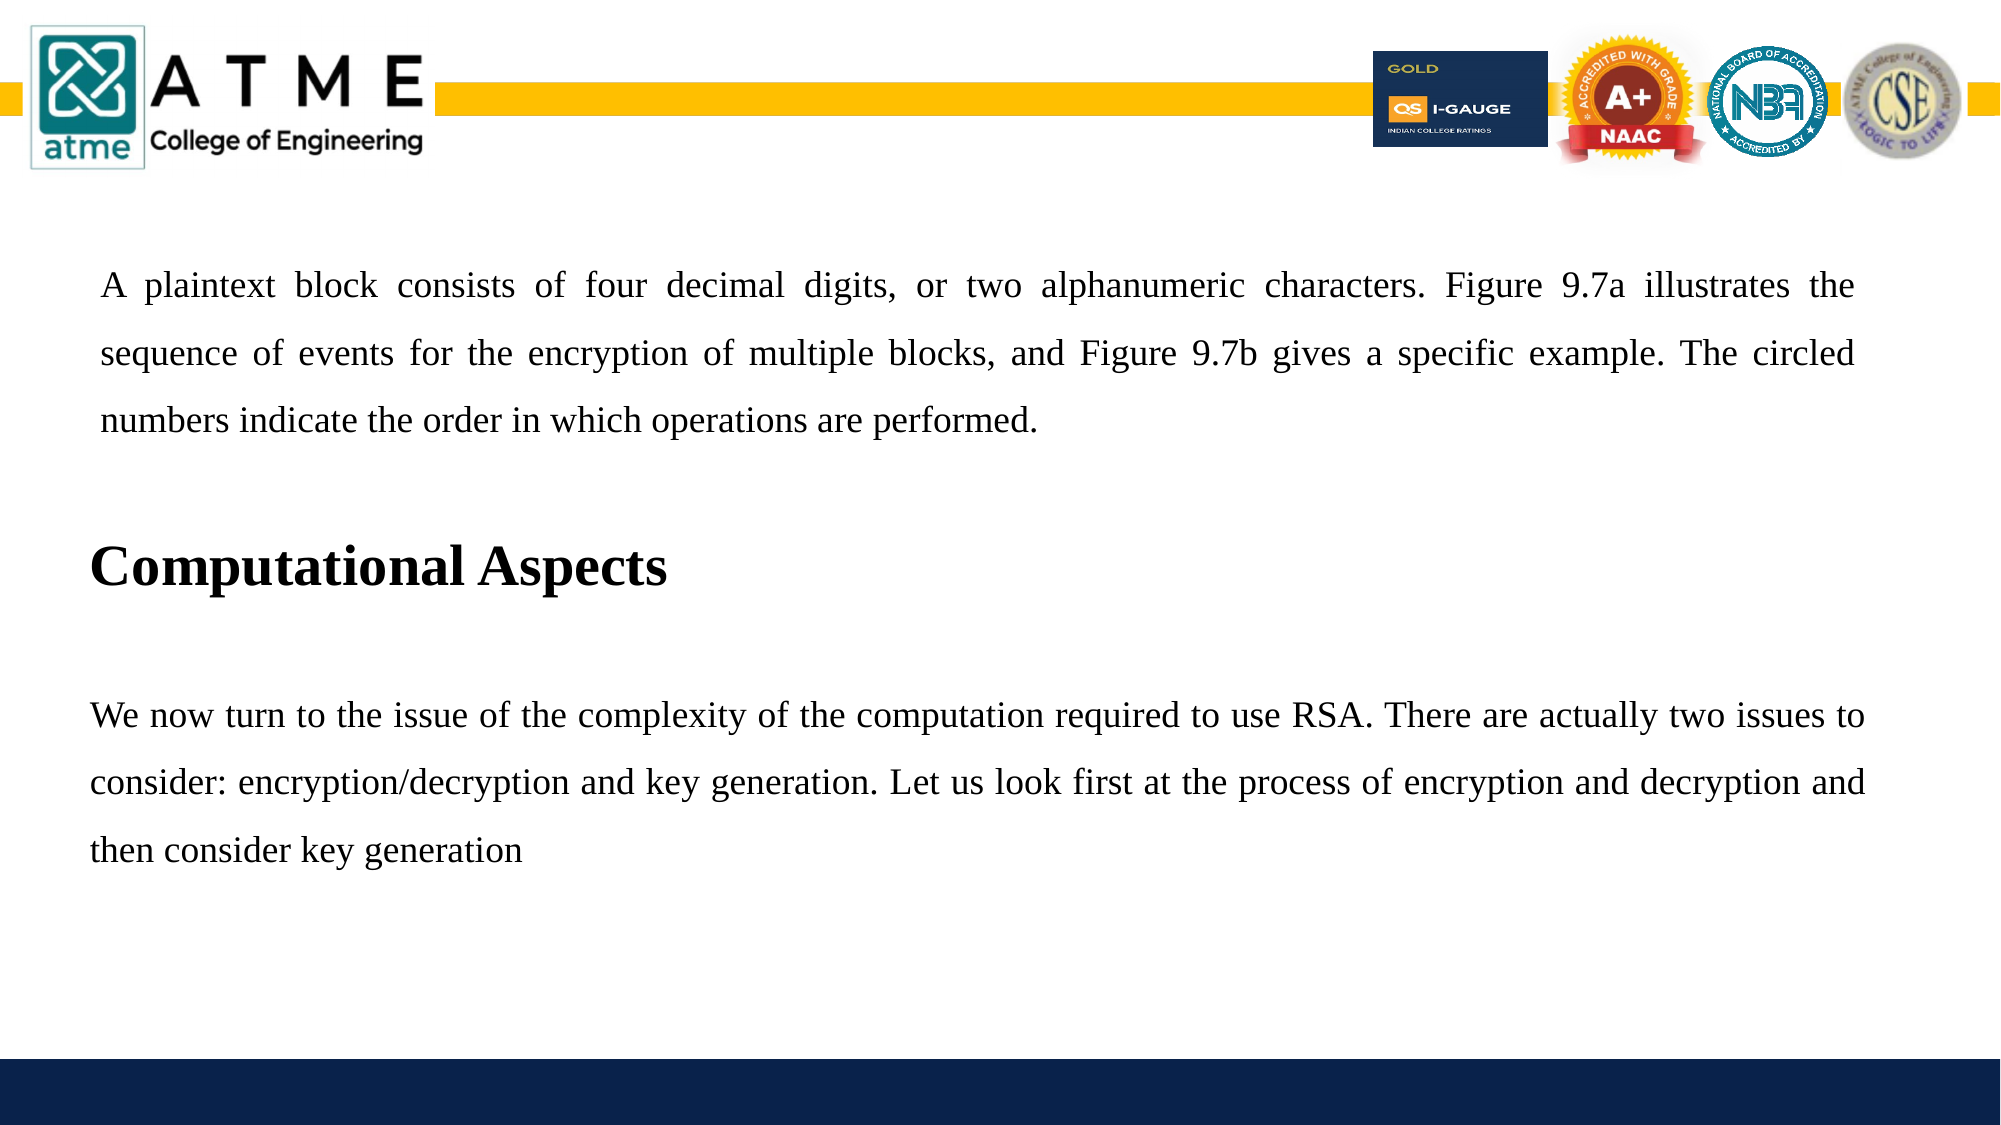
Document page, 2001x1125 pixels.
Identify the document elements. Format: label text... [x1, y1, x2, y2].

text_box Computational Aspects [75, 519, 1076, 605]
picture [1373, 20, 1828, 180]
text_box We now turn to the issue of the complexity of the computation required to use RSA. There are actually two issues to consider: encryption/decryption and key generation. Let us look first at the process of encryption and decryption and then consider key generation [74, 659, 1883, 877]
picture [0, 1059, 2001, 1125]
text_box A plaintext block consists of four decimal digits, or two alphanumeric characters. Figure 9.7a illustrates the sequence of events for the encryption of multiple blocks, and Figure 9.7b gives a specific example. The circled numbers indicate the order in which operations are performed. [85, 230, 1873, 448]
picture [1840, 26, 1968, 176]
picture [22, 15, 435, 178]
